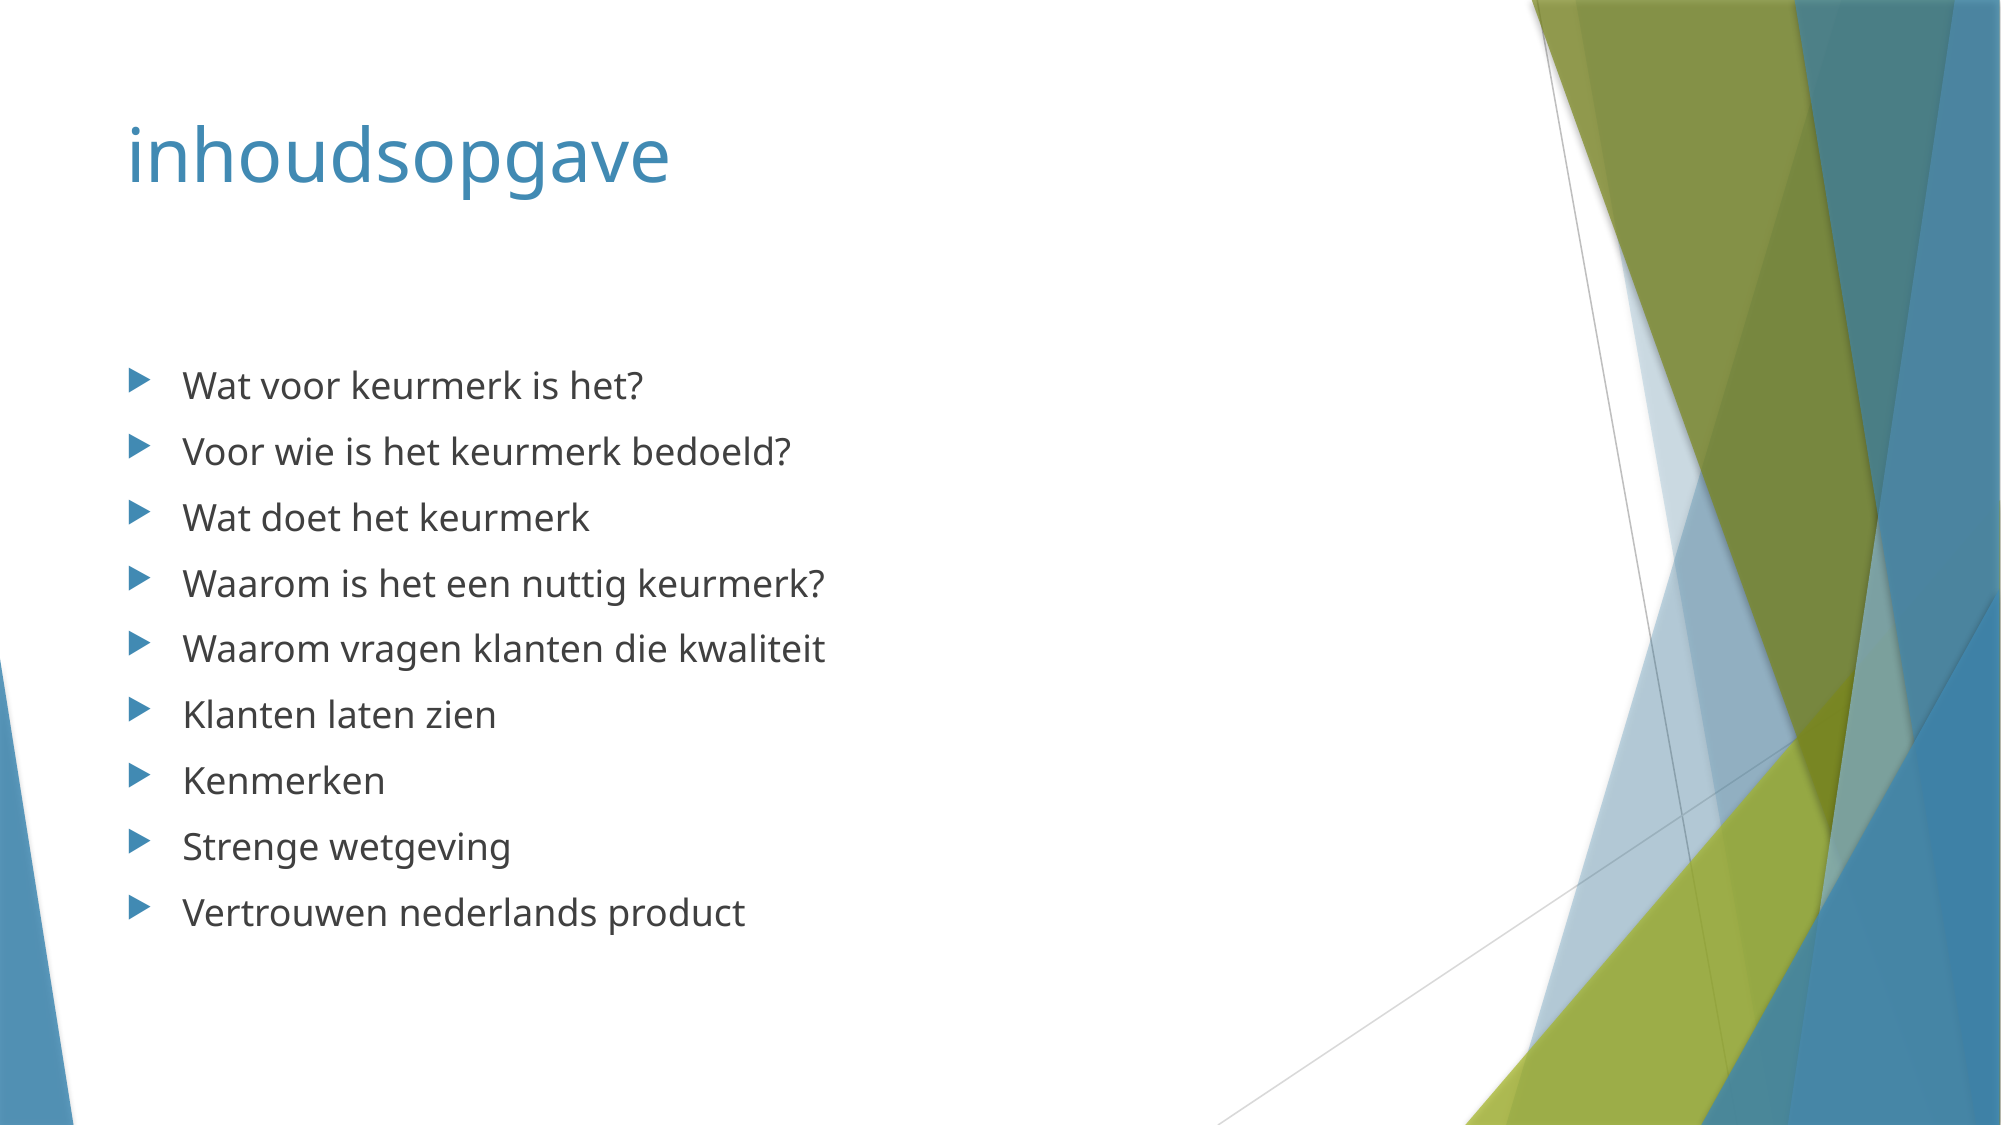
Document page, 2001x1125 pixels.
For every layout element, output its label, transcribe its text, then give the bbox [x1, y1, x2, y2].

list Wat voor keurmerk is het? Voor wie is het keurmerk bedoeld? Wat doet het keurmerk Waarom is het een nuttig keurmerk? Waarom vragen klanten die kwaliteit Klanten laten zien Kenmerken Strenge wetgeving Vertrouwen nederlands product [111, 354, 1522, 992]
title inhoudsopgave [111, 99, 1522, 317]
